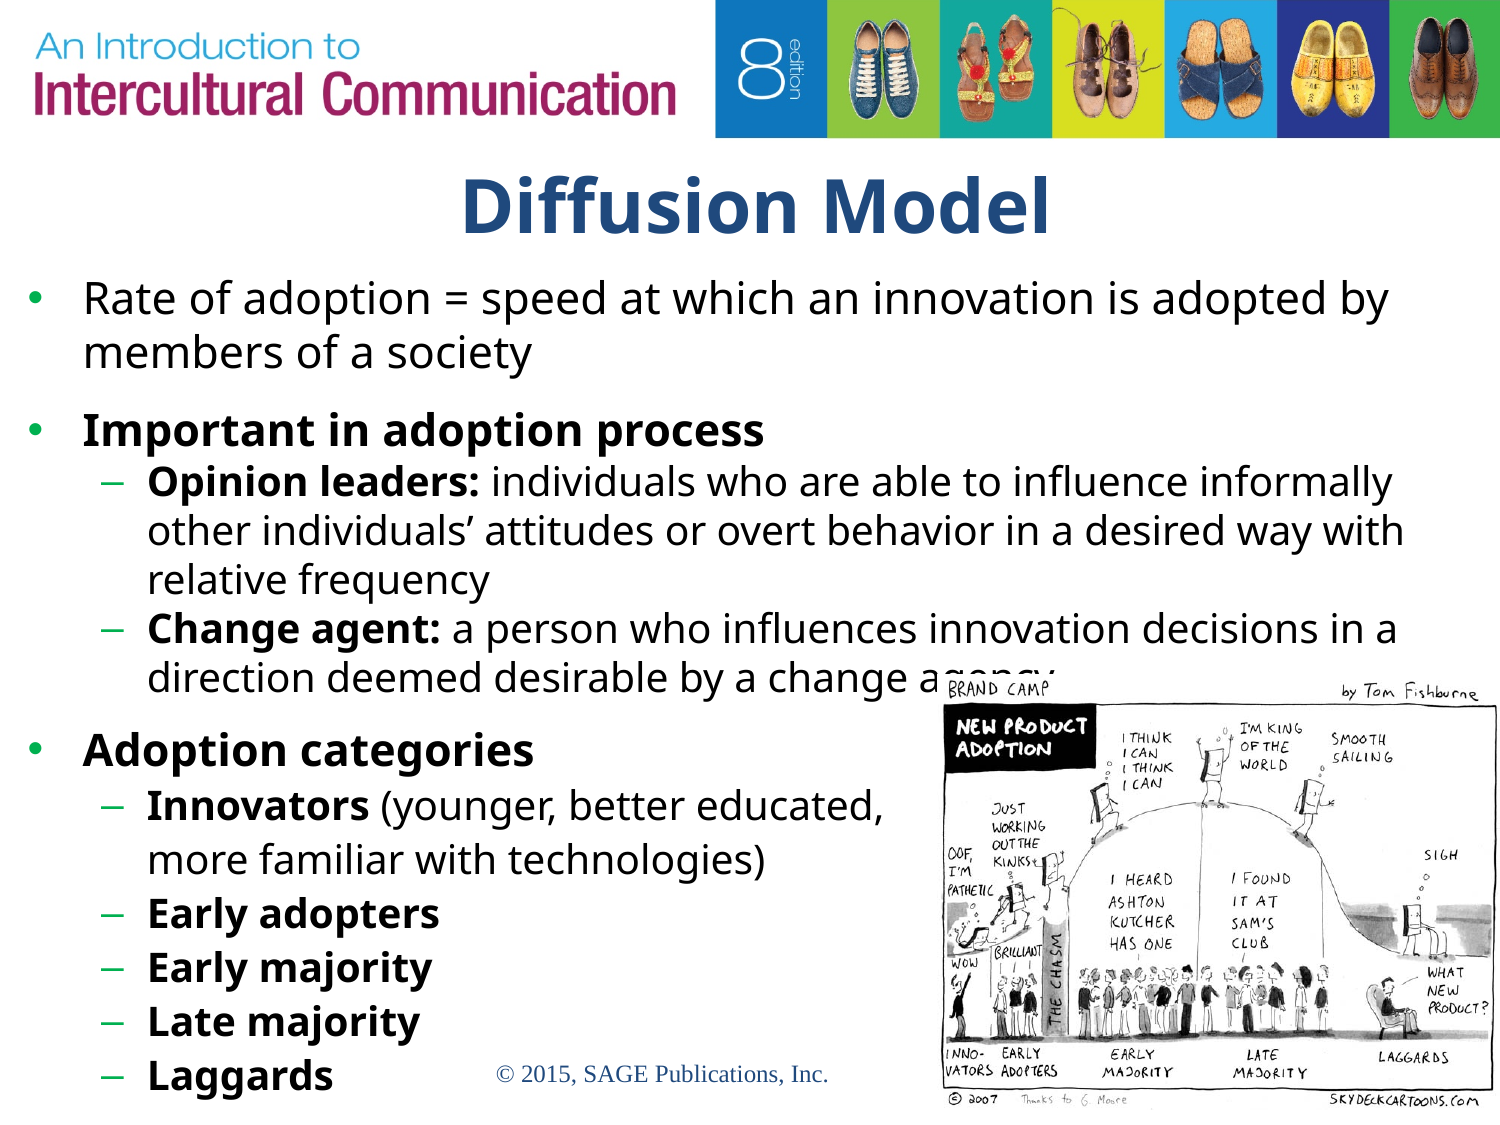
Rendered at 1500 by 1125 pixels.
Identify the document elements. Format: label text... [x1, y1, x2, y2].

picture [0, 0, 1500, 1125]
footer © 2015, SAGE Publications, Inc. [425, 1042, 900, 1103]
title Diffusion Model [62, 162, 1450, 246]
list Rate of adoption = speed at which an innovation is adopted by members of a society Important in adoption process Opinion leaders: individuals who are able to influence informally other individuals’ attitudes or overt behavior in a desired way with relative frequency Change agent: a person who influences innovation decisions in a direction deemed desirable by a change agency Adoption categories Innovators (younger, better educated, more familiar with technologies) Early adopters Early majority Late majority Laggards [12, 262, 1475, 1113]
